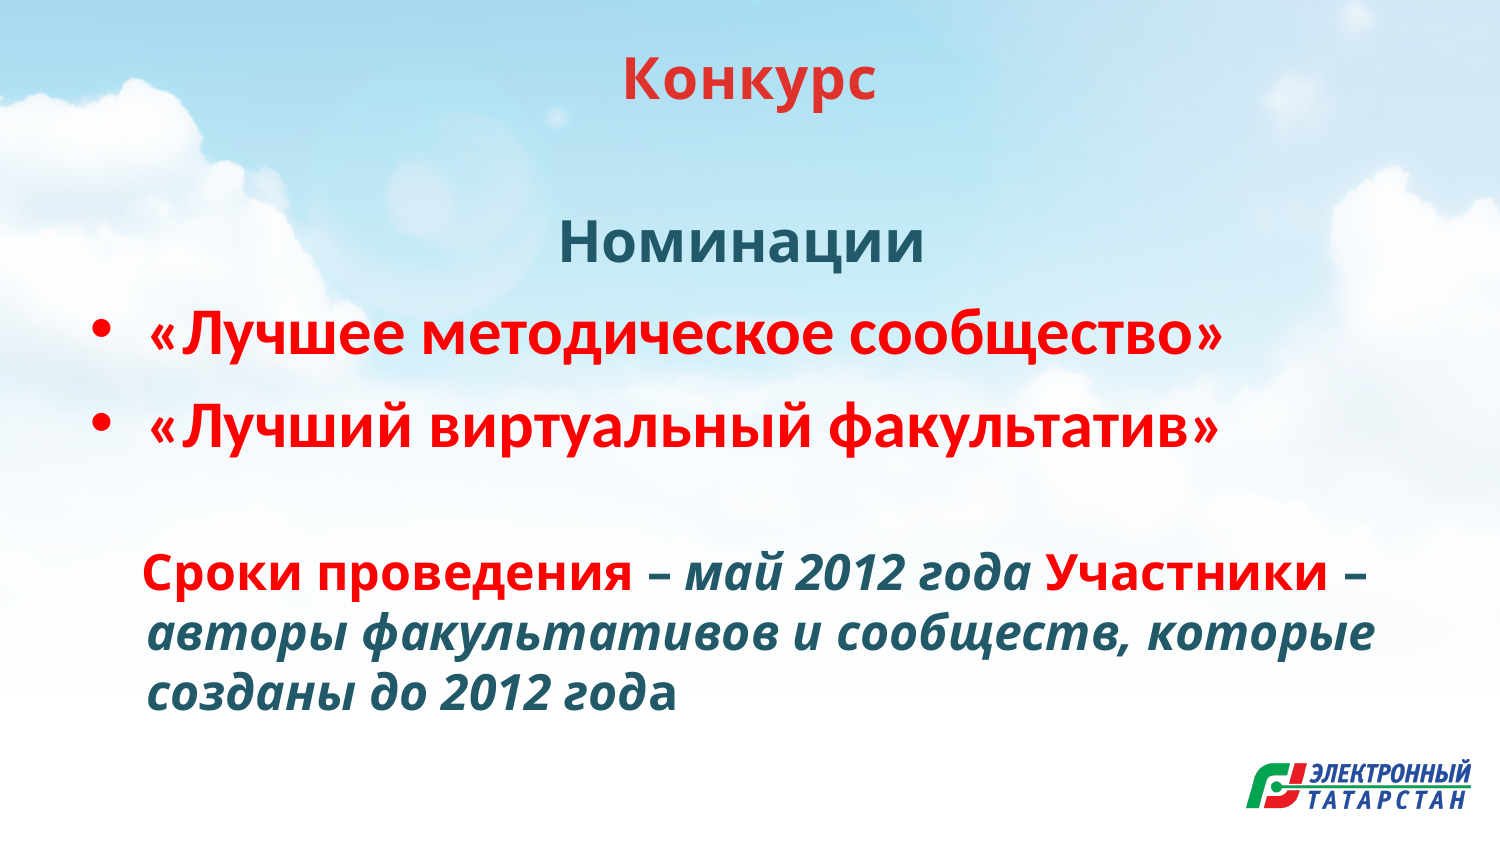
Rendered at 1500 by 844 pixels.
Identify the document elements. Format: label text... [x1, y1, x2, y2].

title Конкурс [75, 33, 1425, 175]
list Номинации «Лучшее методическое сообщество» «Лучший виртуальный факультатив» Сроки проведения – май 2012 года Участники – авторы факультативов и сообществ, которые созданы до 2012 года [75, 196, 1425, 789]
picture [1246, 759, 1471, 809]
